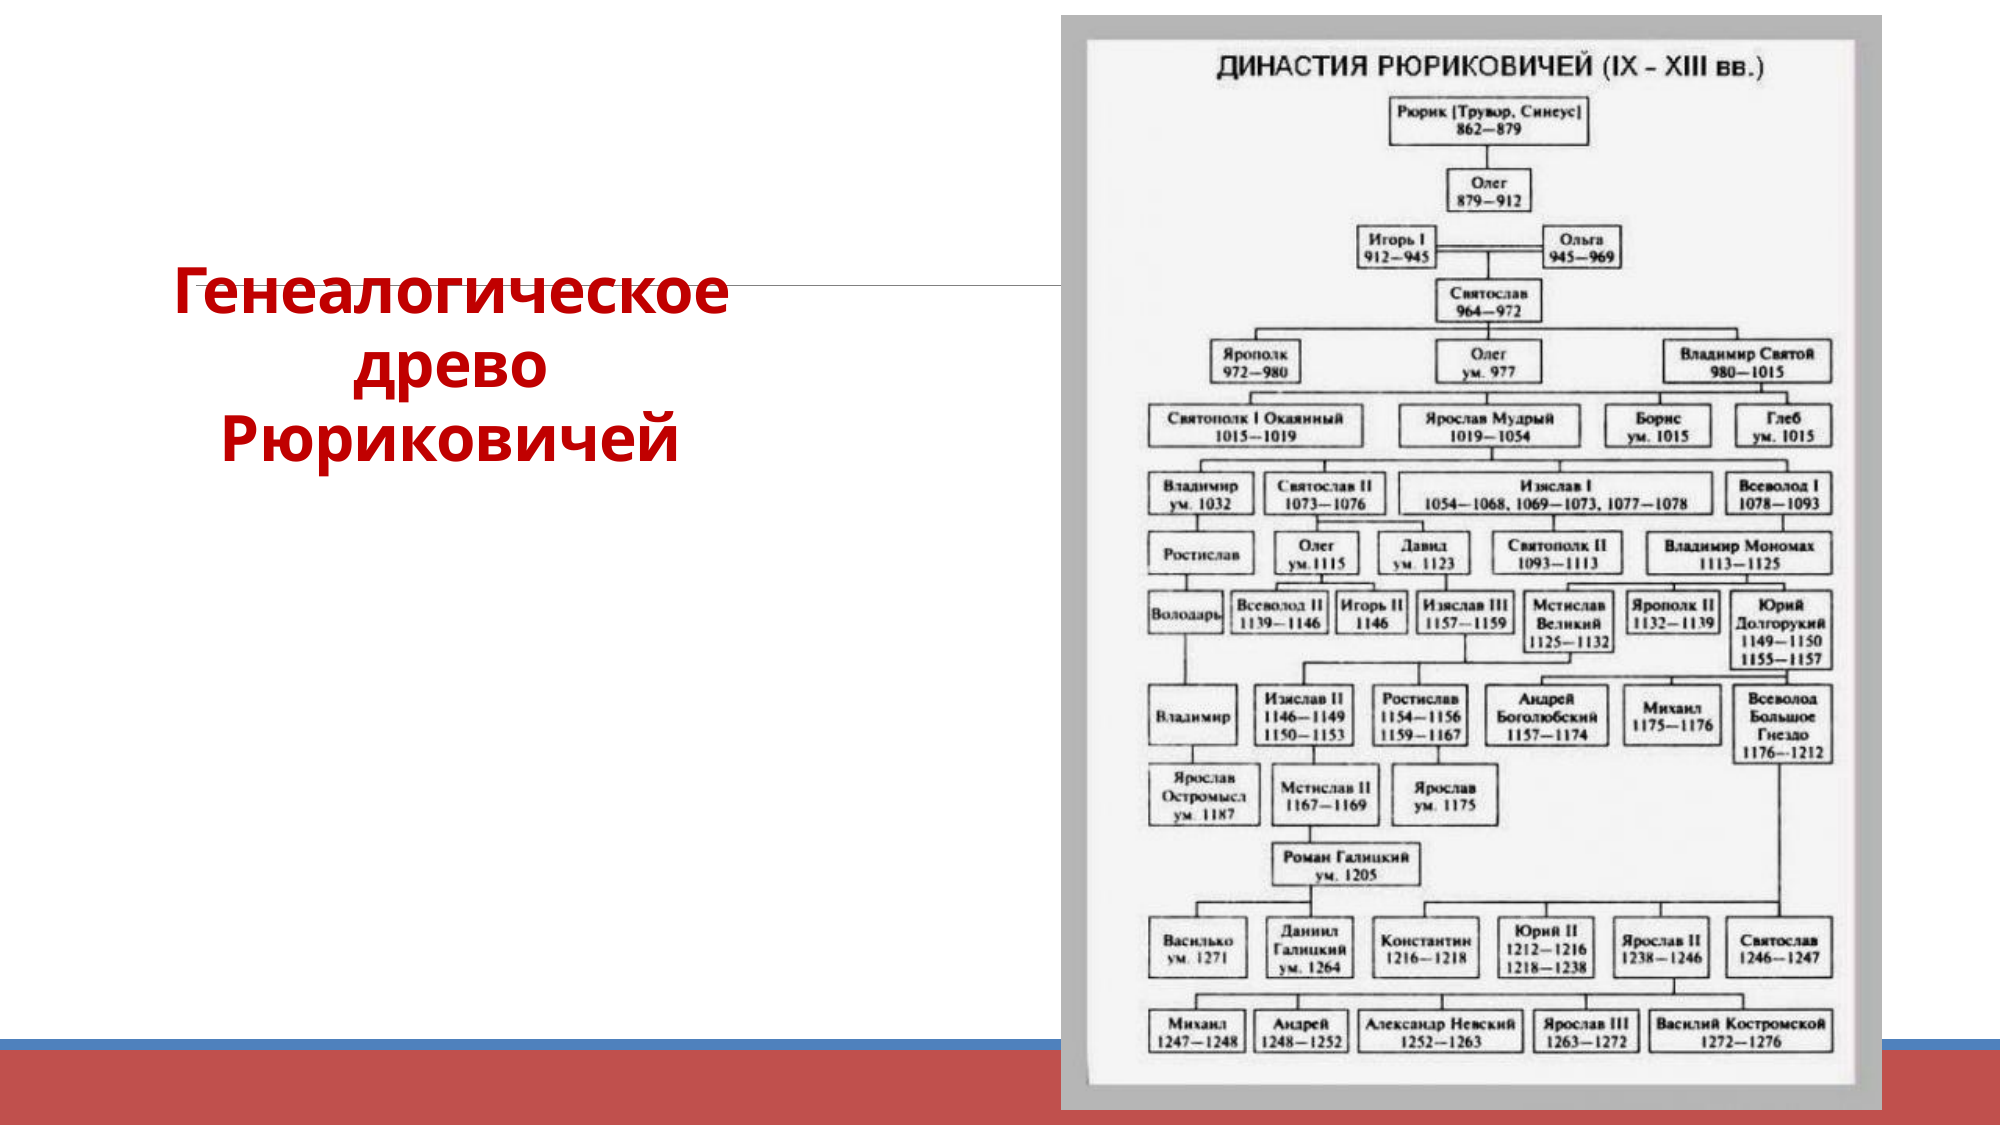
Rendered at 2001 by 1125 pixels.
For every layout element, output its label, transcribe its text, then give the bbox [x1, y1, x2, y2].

picture [1061, 15, 1883, 1110]
title Генеалогическое древо Рюриковичей [102, 246, 800, 485]
